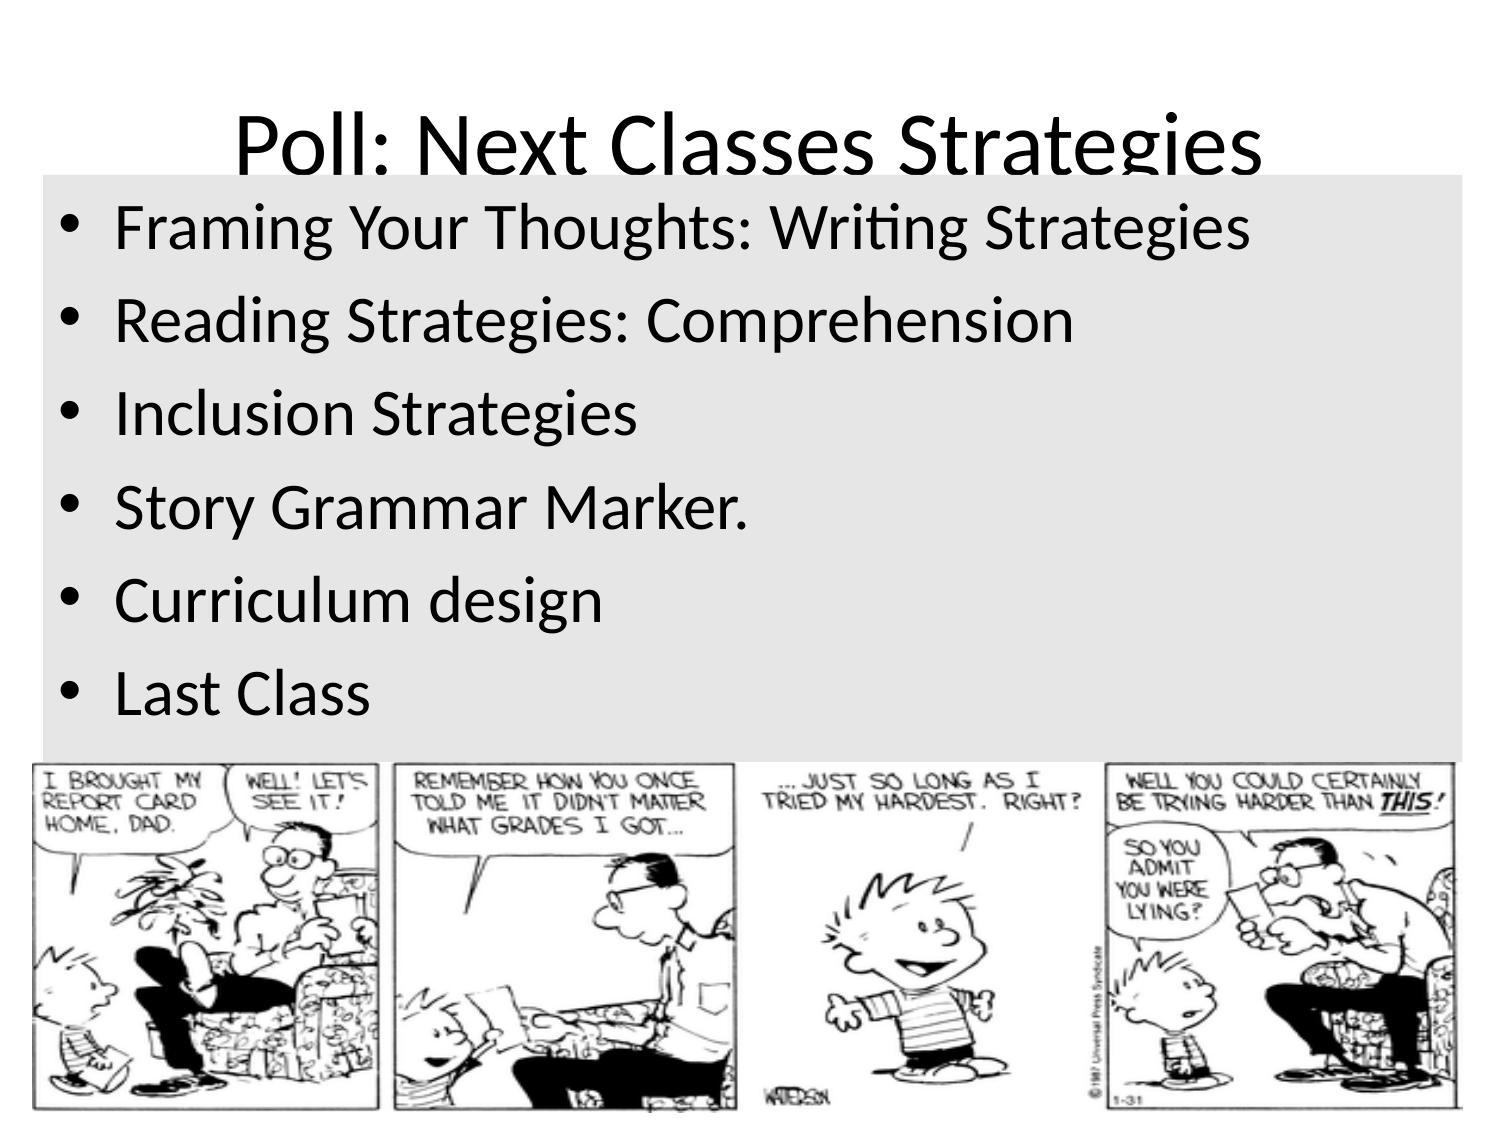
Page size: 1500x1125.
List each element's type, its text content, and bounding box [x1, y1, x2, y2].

picture [32, 762, 1463, 1113]
title Poll: Next Classes Strategies [75, 45, 1425, 174]
list Framing Your Thoughts: Writing Strategies Reading Strategies: Comprehension Inclusion Strategies Story Grammar Marker. Curriculum design Last Class [43, 174, 1463, 762]
